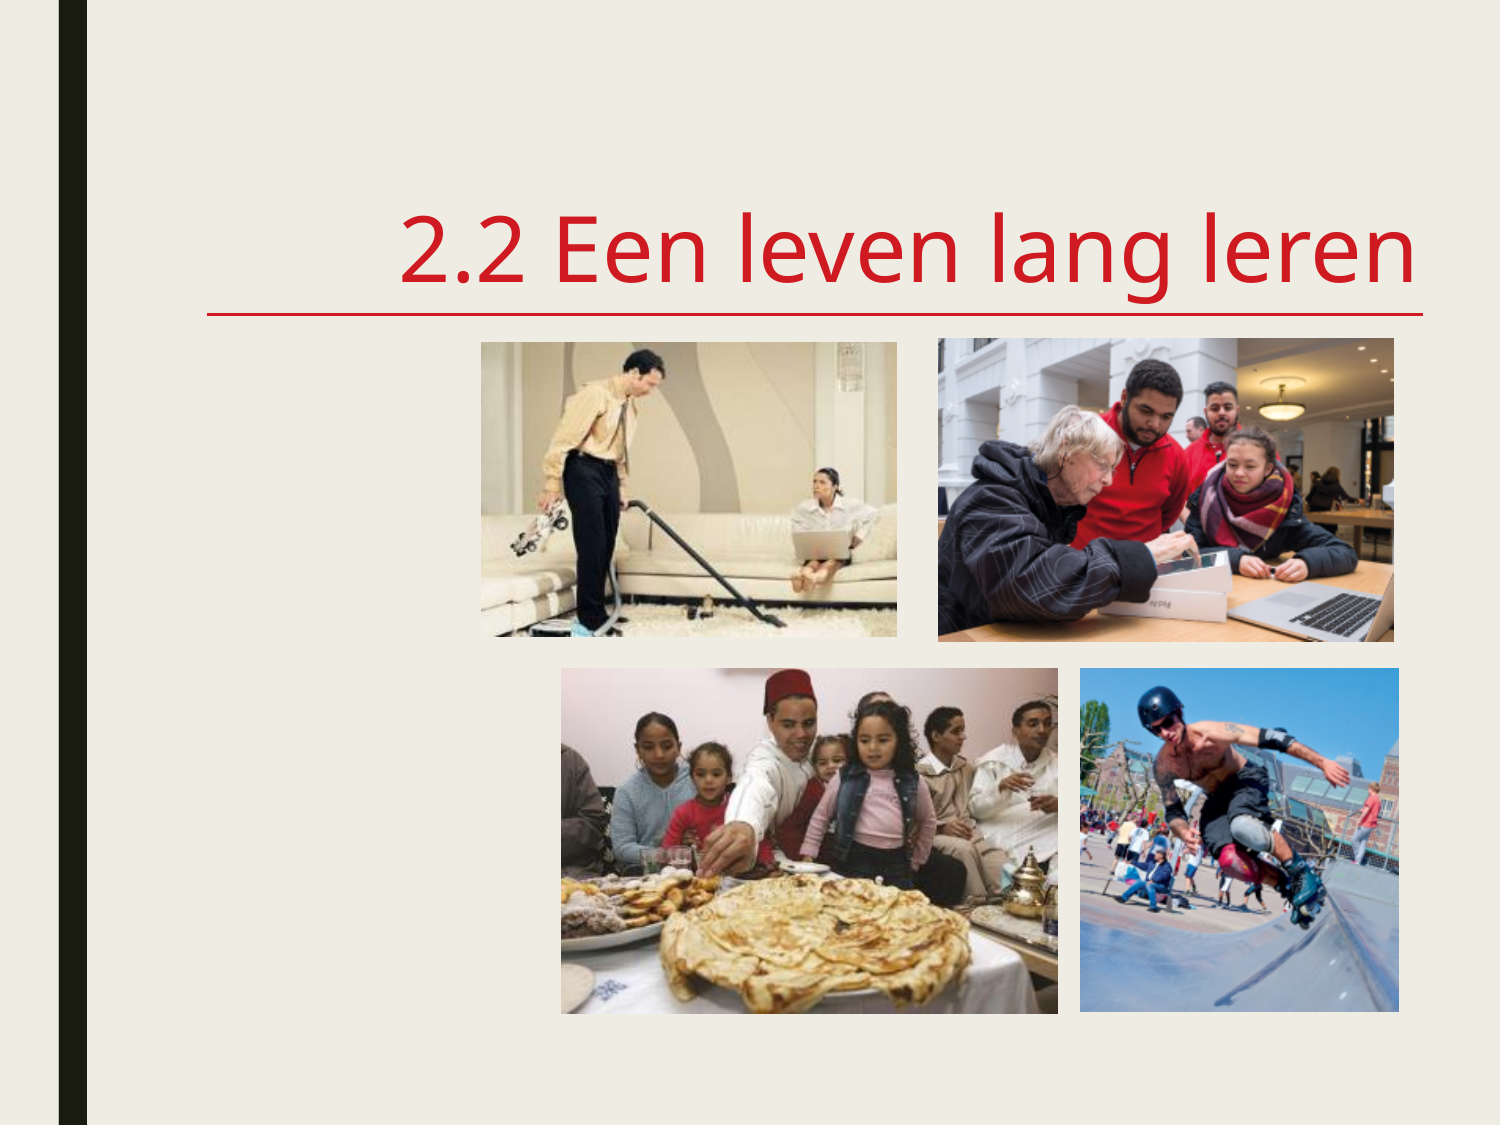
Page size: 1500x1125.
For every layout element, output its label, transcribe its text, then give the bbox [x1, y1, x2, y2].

picture [1080, 668, 1399, 1012]
title 2.2 Een leven lang leren [123, 196, 1436, 339]
picture [481, 342, 897, 637]
picture [561, 668, 1058, 1014]
picture [938, 337, 1394, 642]
